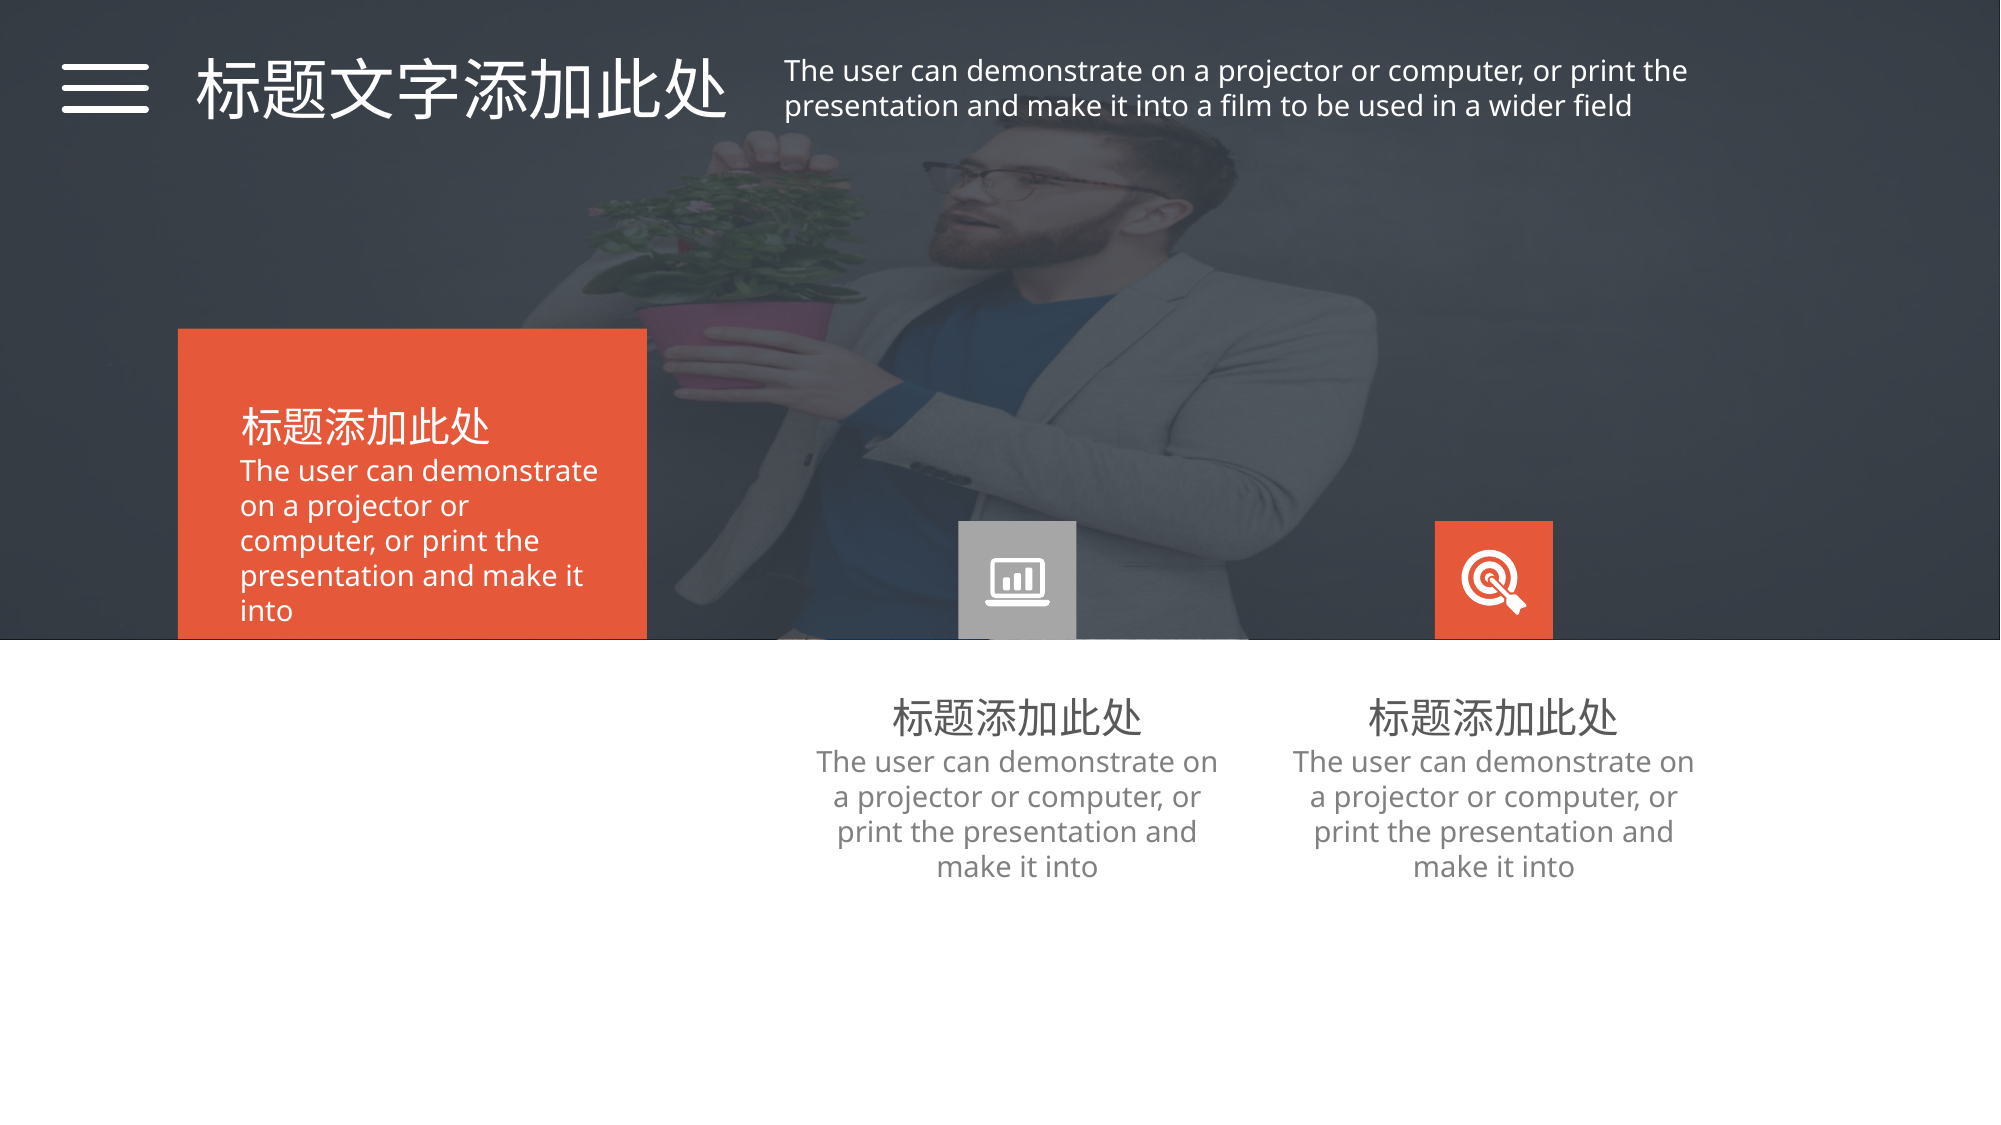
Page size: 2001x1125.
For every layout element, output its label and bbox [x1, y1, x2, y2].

text_box [64, 66, 146, 110]
text_box [1269, 684, 1719, 893]
text_box [225, 393, 616, 637]
text_box [793, 684, 1242, 893]
picture [0, 0, 2000, 640]
